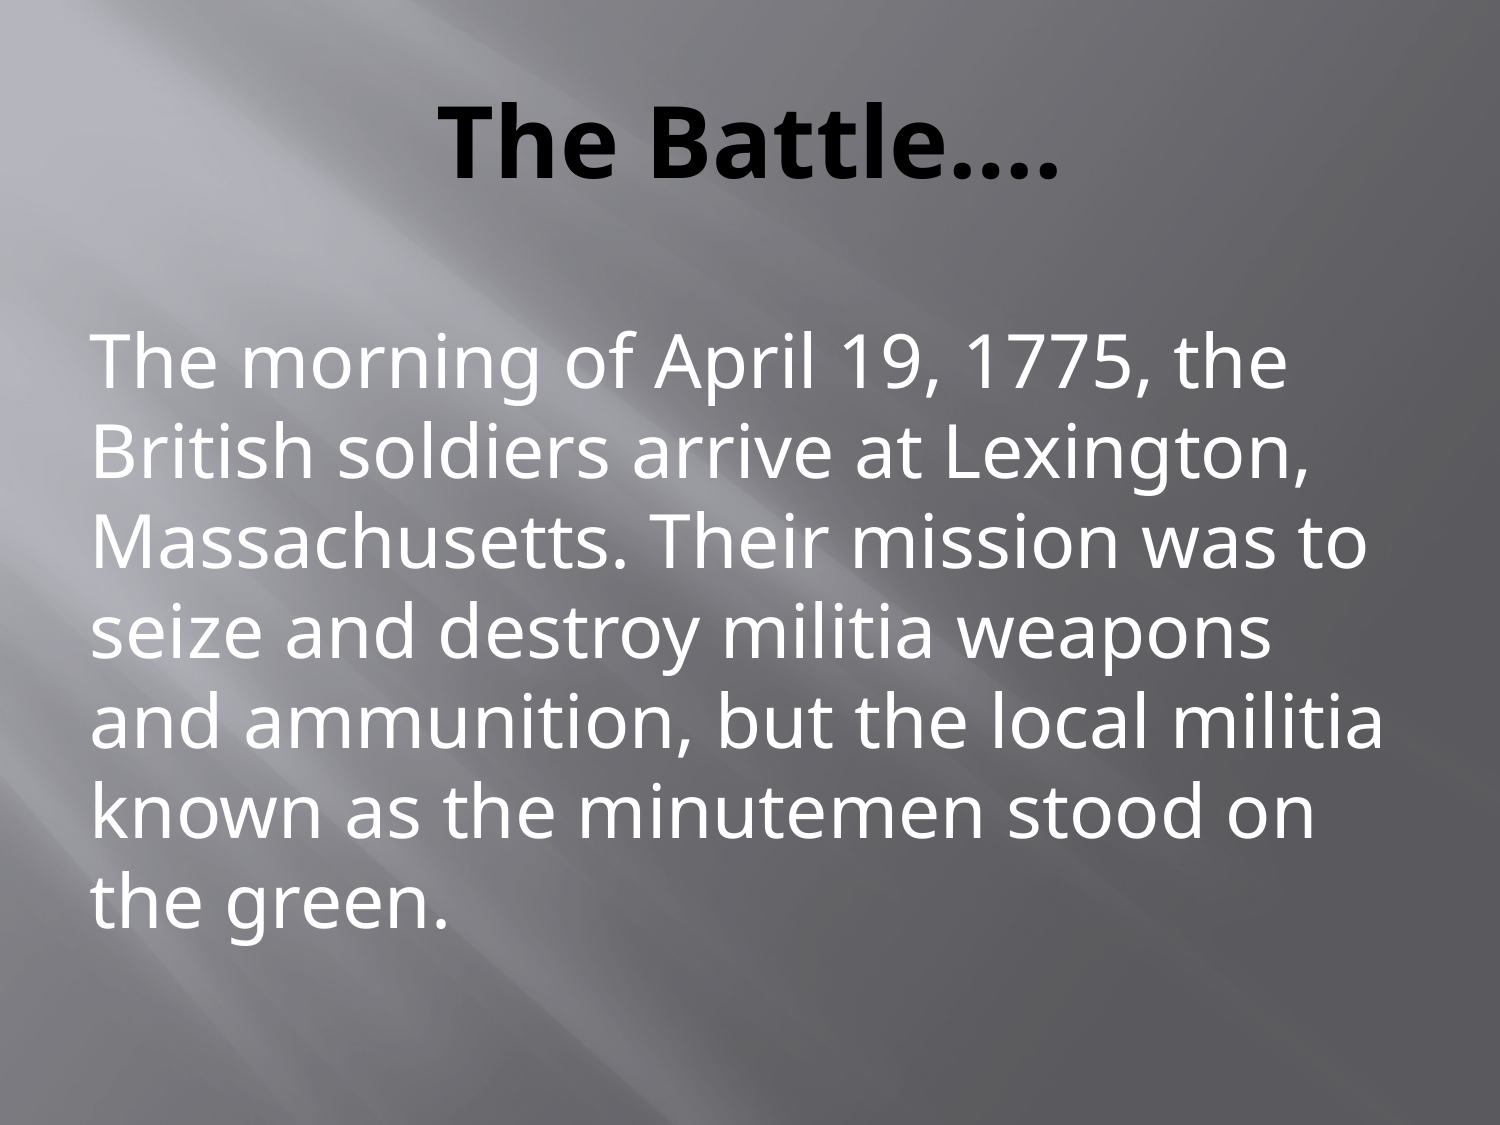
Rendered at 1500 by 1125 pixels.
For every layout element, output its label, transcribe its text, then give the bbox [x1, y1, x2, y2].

text_box The morning of April 19, 1775, the British soldiers arrive at Lexington, Massachusetts. Their mission was to seize and destroy militia weapons and ammunition, but the local militia known as the minutemen stood on the green. [74, 305, 1425, 951]
title The Battle…. [75, 45, 1425, 233]
